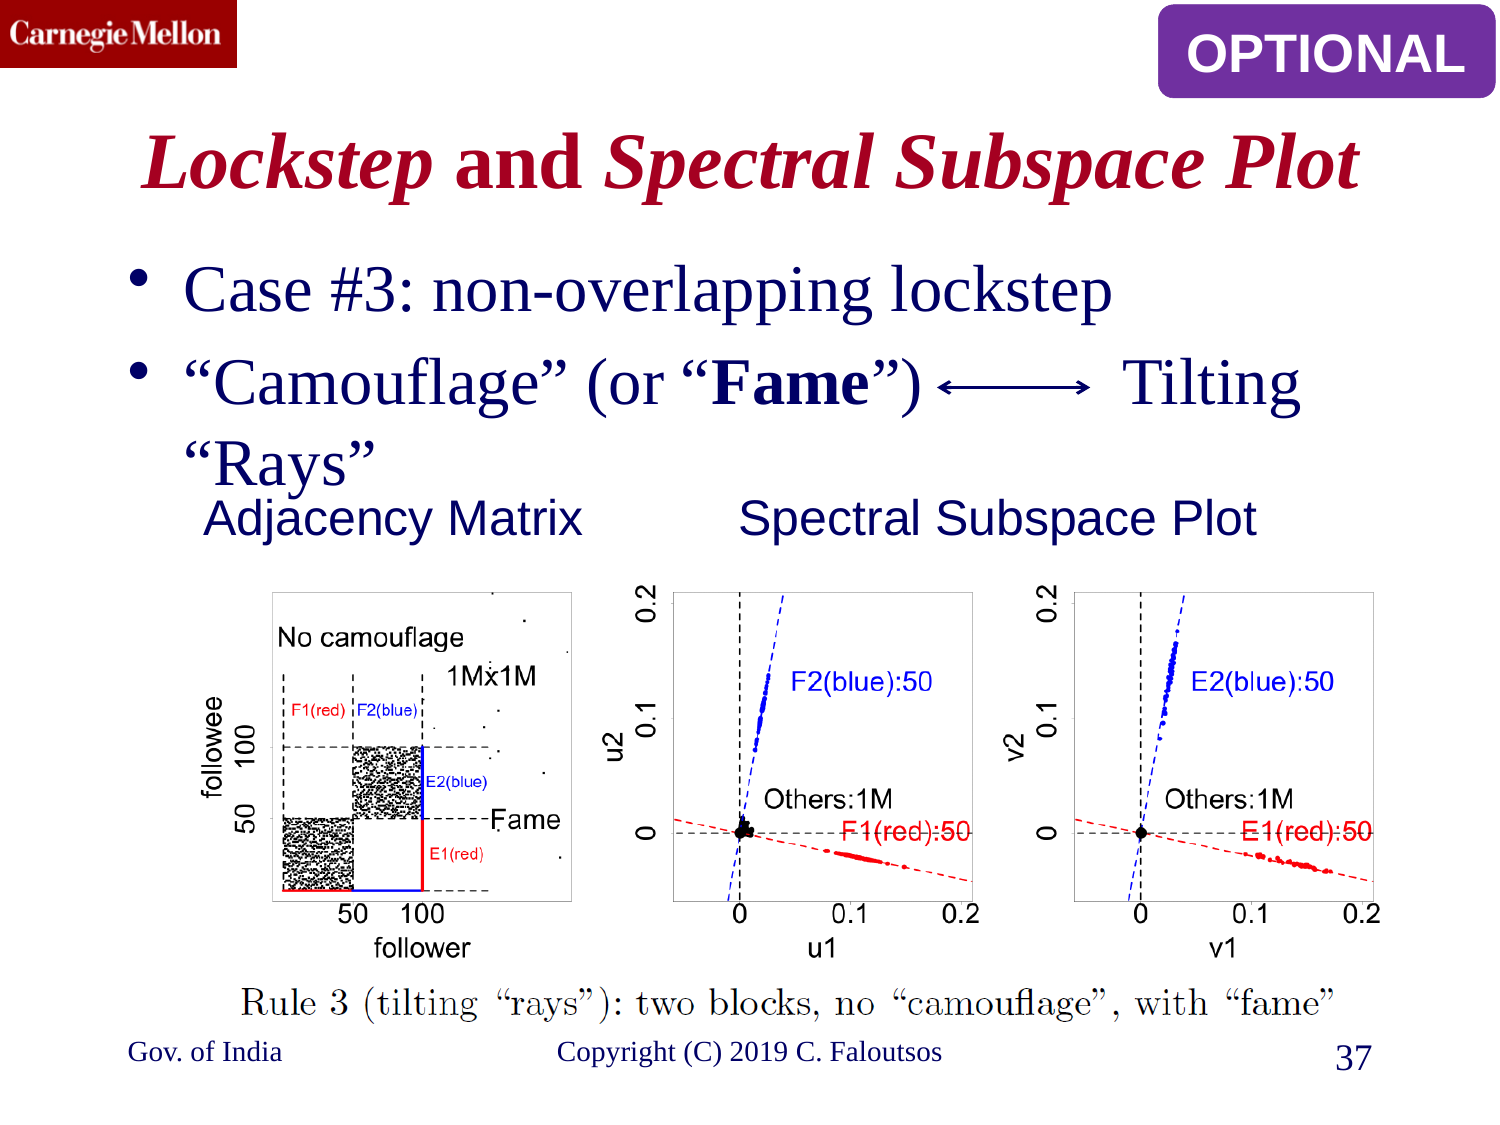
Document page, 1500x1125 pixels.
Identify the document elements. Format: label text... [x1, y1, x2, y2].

text_box Spectral Subspace Plot [656, 477, 1340, 553]
text_box OPTIONAL [1158, 4, 1496, 98]
title Lockstep and Spectral Subspace Plot [112, 99, 1388, 213]
slide_number Gov. of India [112, 1024, 426, 1101]
footer Copyright (C) 2019 C. Faloutsos [512, 1033, 988, 1101]
picture [195, 585, 1386, 1026]
list Case #3: non-overlapping lockstep “Camouflage” (or “Fame”) Tilting “Rays” [112, 237, 1388, 1001]
picture [0, 0, 237, 68]
text_box Adjacency Matrix [188, 477, 599, 553]
slide_number 37 [1074, 1030, 1388, 1101]
